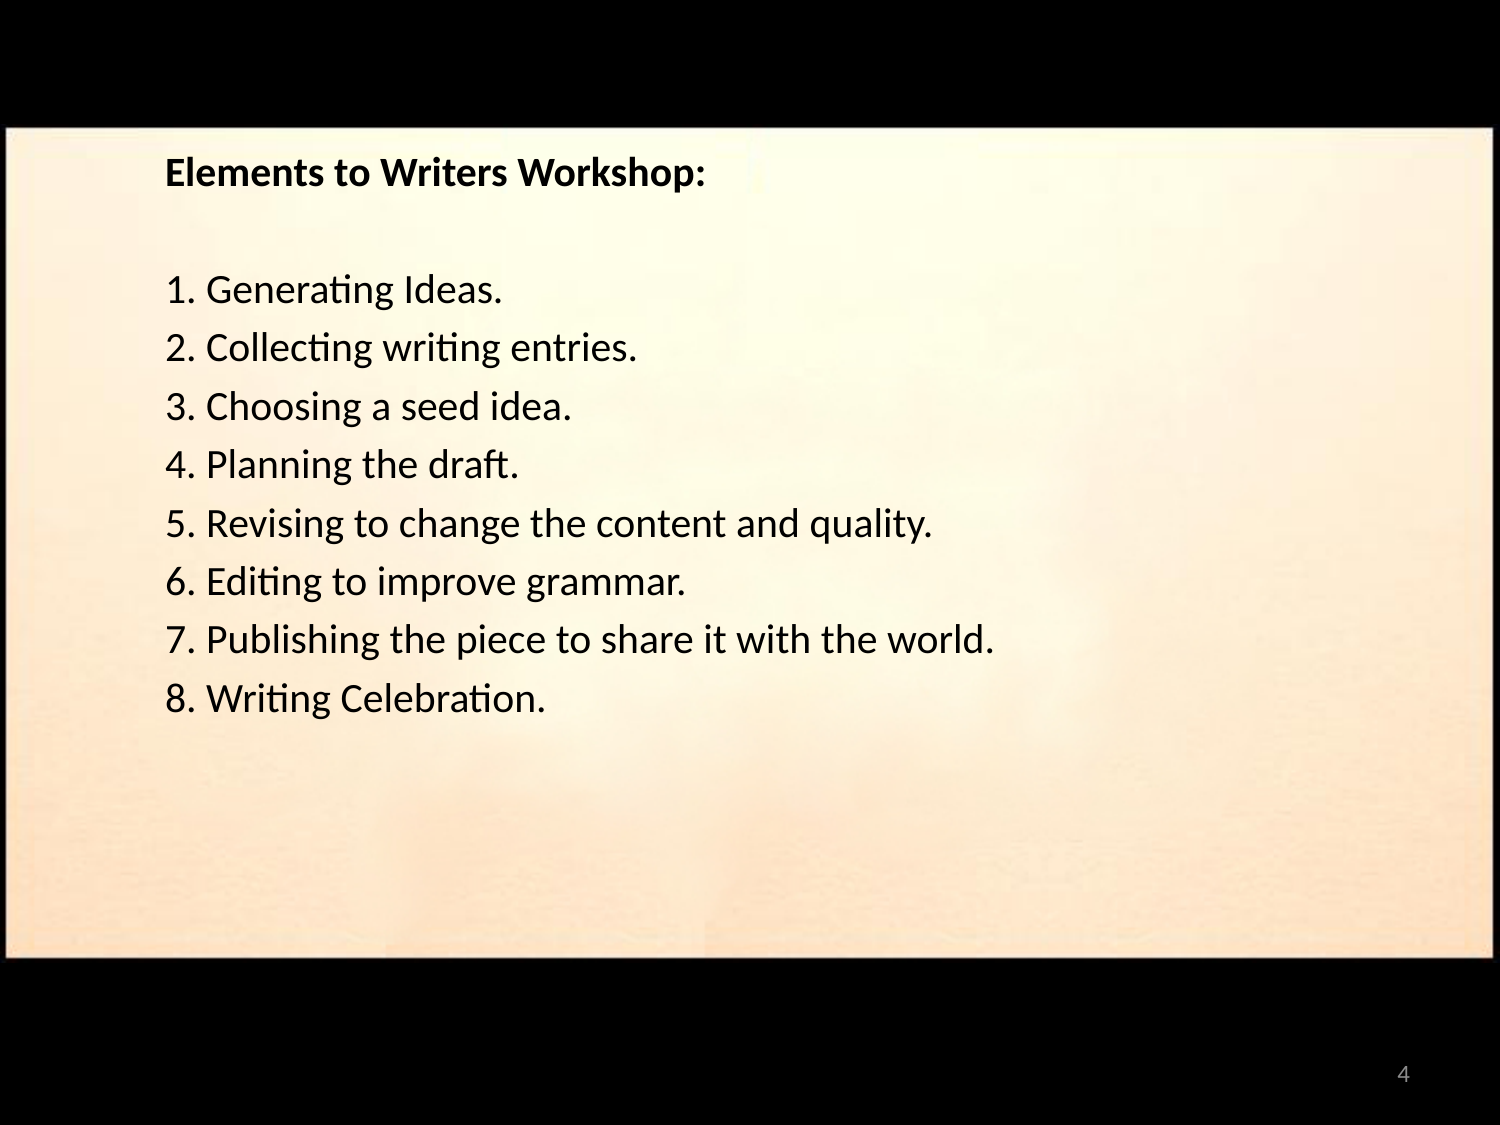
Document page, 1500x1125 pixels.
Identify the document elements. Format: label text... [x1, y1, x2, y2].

slide_number 4 [1074, 1042, 1425, 1103]
picture [0, 124, 1500, 963]
